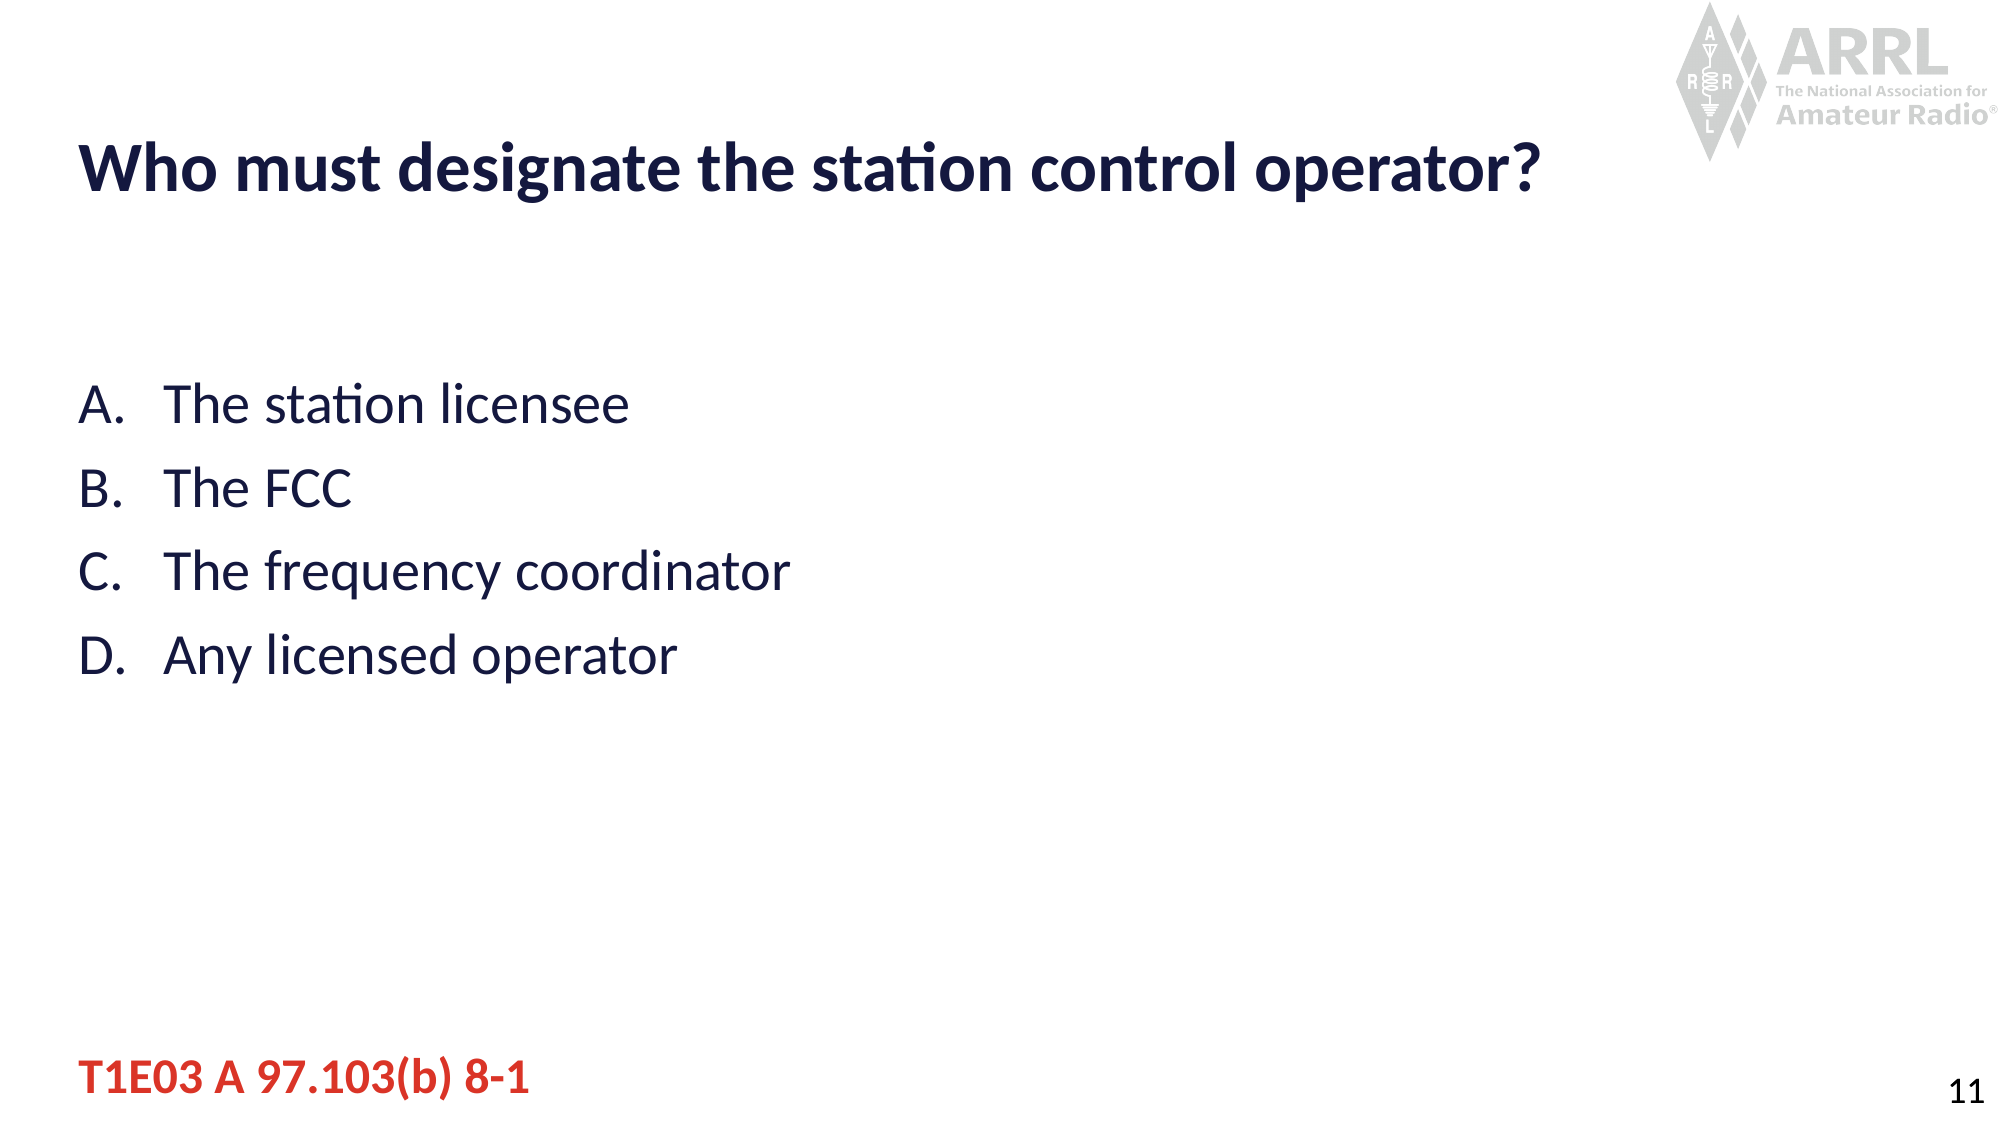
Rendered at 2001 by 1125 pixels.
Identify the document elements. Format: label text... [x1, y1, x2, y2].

picture [1674, 0, 2000, 164]
title Who must designate the station control operator? [63, 59, 1863, 278]
text_box T1E03 A 97.103(b) 8-1 [63, 1036, 921, 1112]
list The station licensee The FCC The frequency coordinator Any licensed operator [63, 365, 1863, 989]
